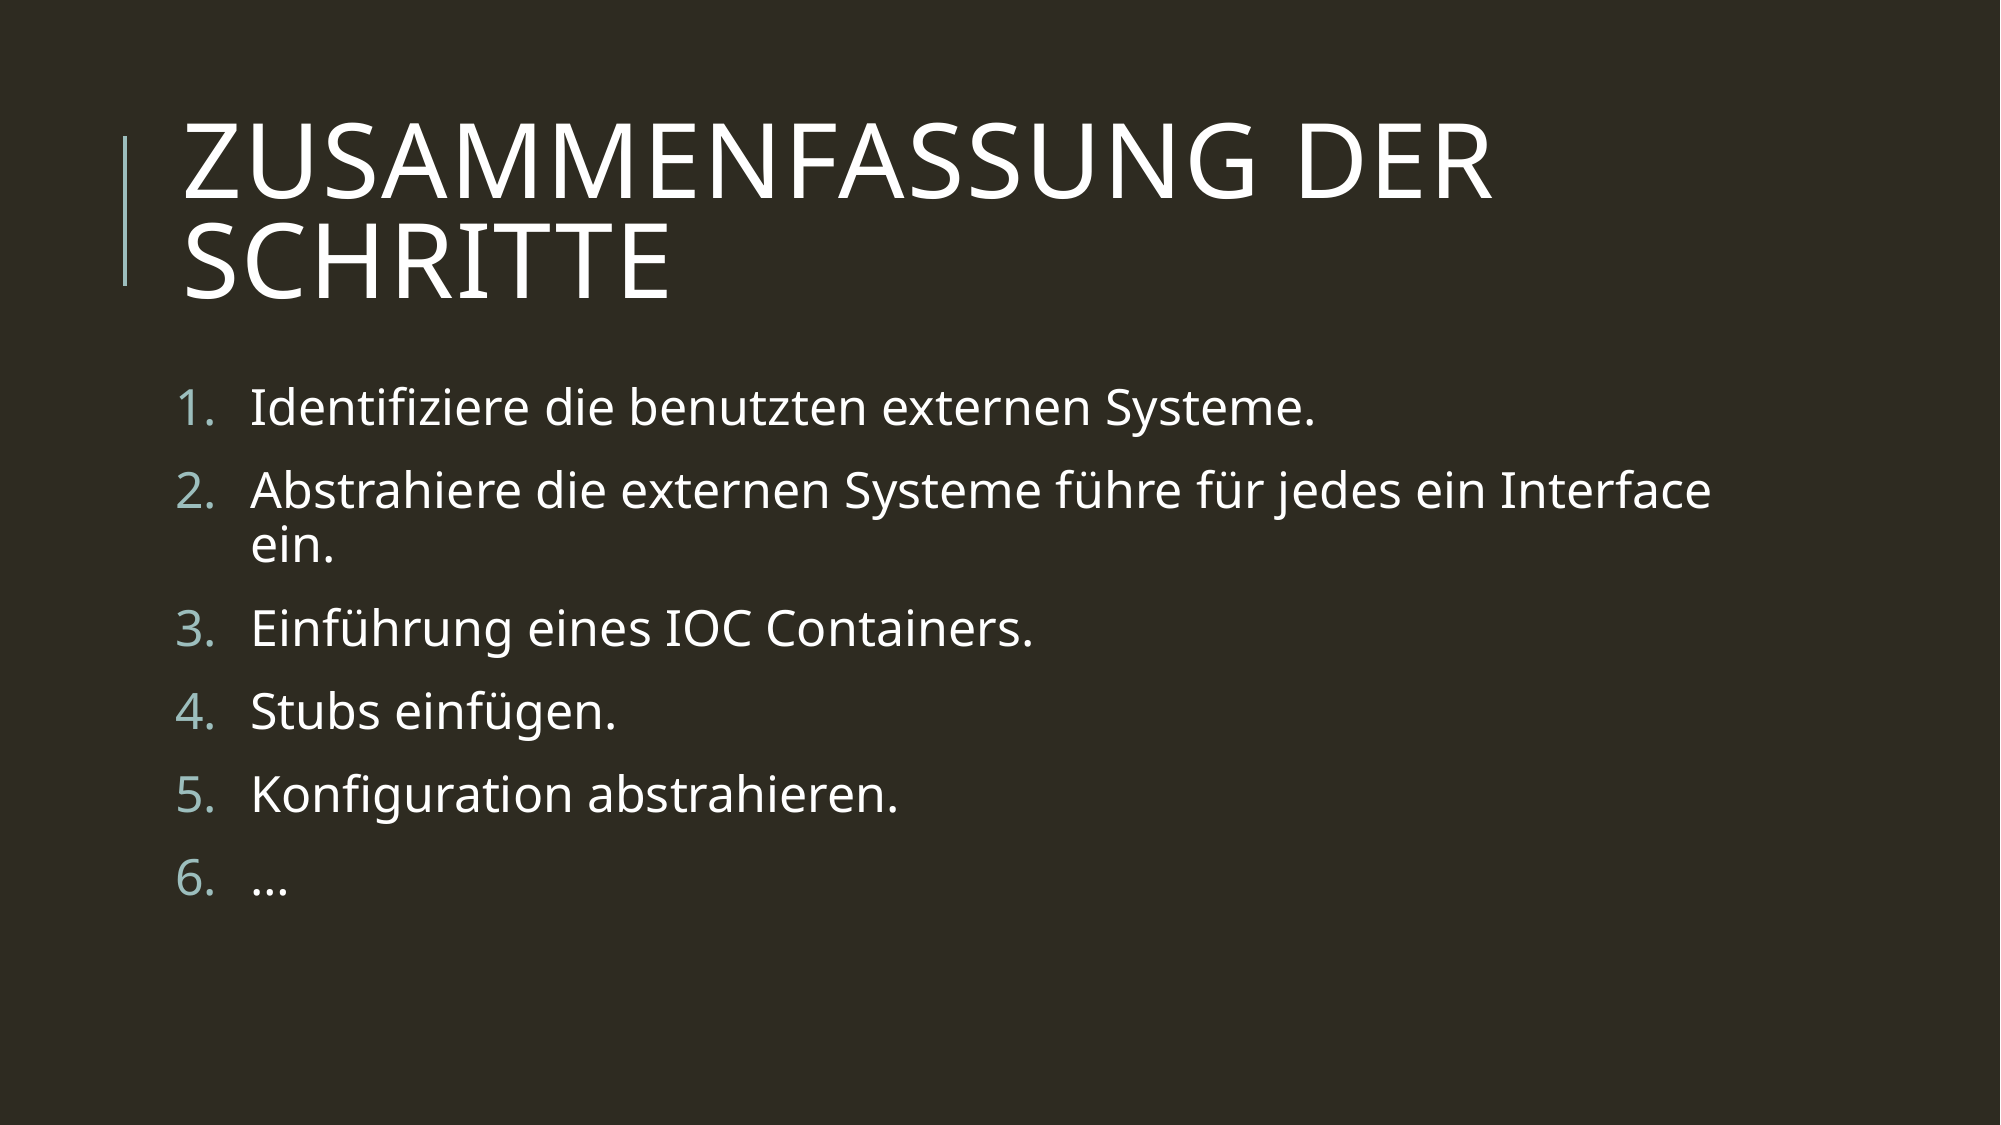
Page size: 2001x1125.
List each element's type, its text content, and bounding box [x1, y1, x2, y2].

list Identifiziere die benutzten externen Systeme. Abstrahiere die externen Systeme führe für jedes ein Interface ein. Einführung eines IOC Containers. Stubs einfügen. Konfiguration abstrahieren. … [168, 375, 1763, 1035]
title Zusammenfassung der Schritte [168, 96, 1763, 342]
